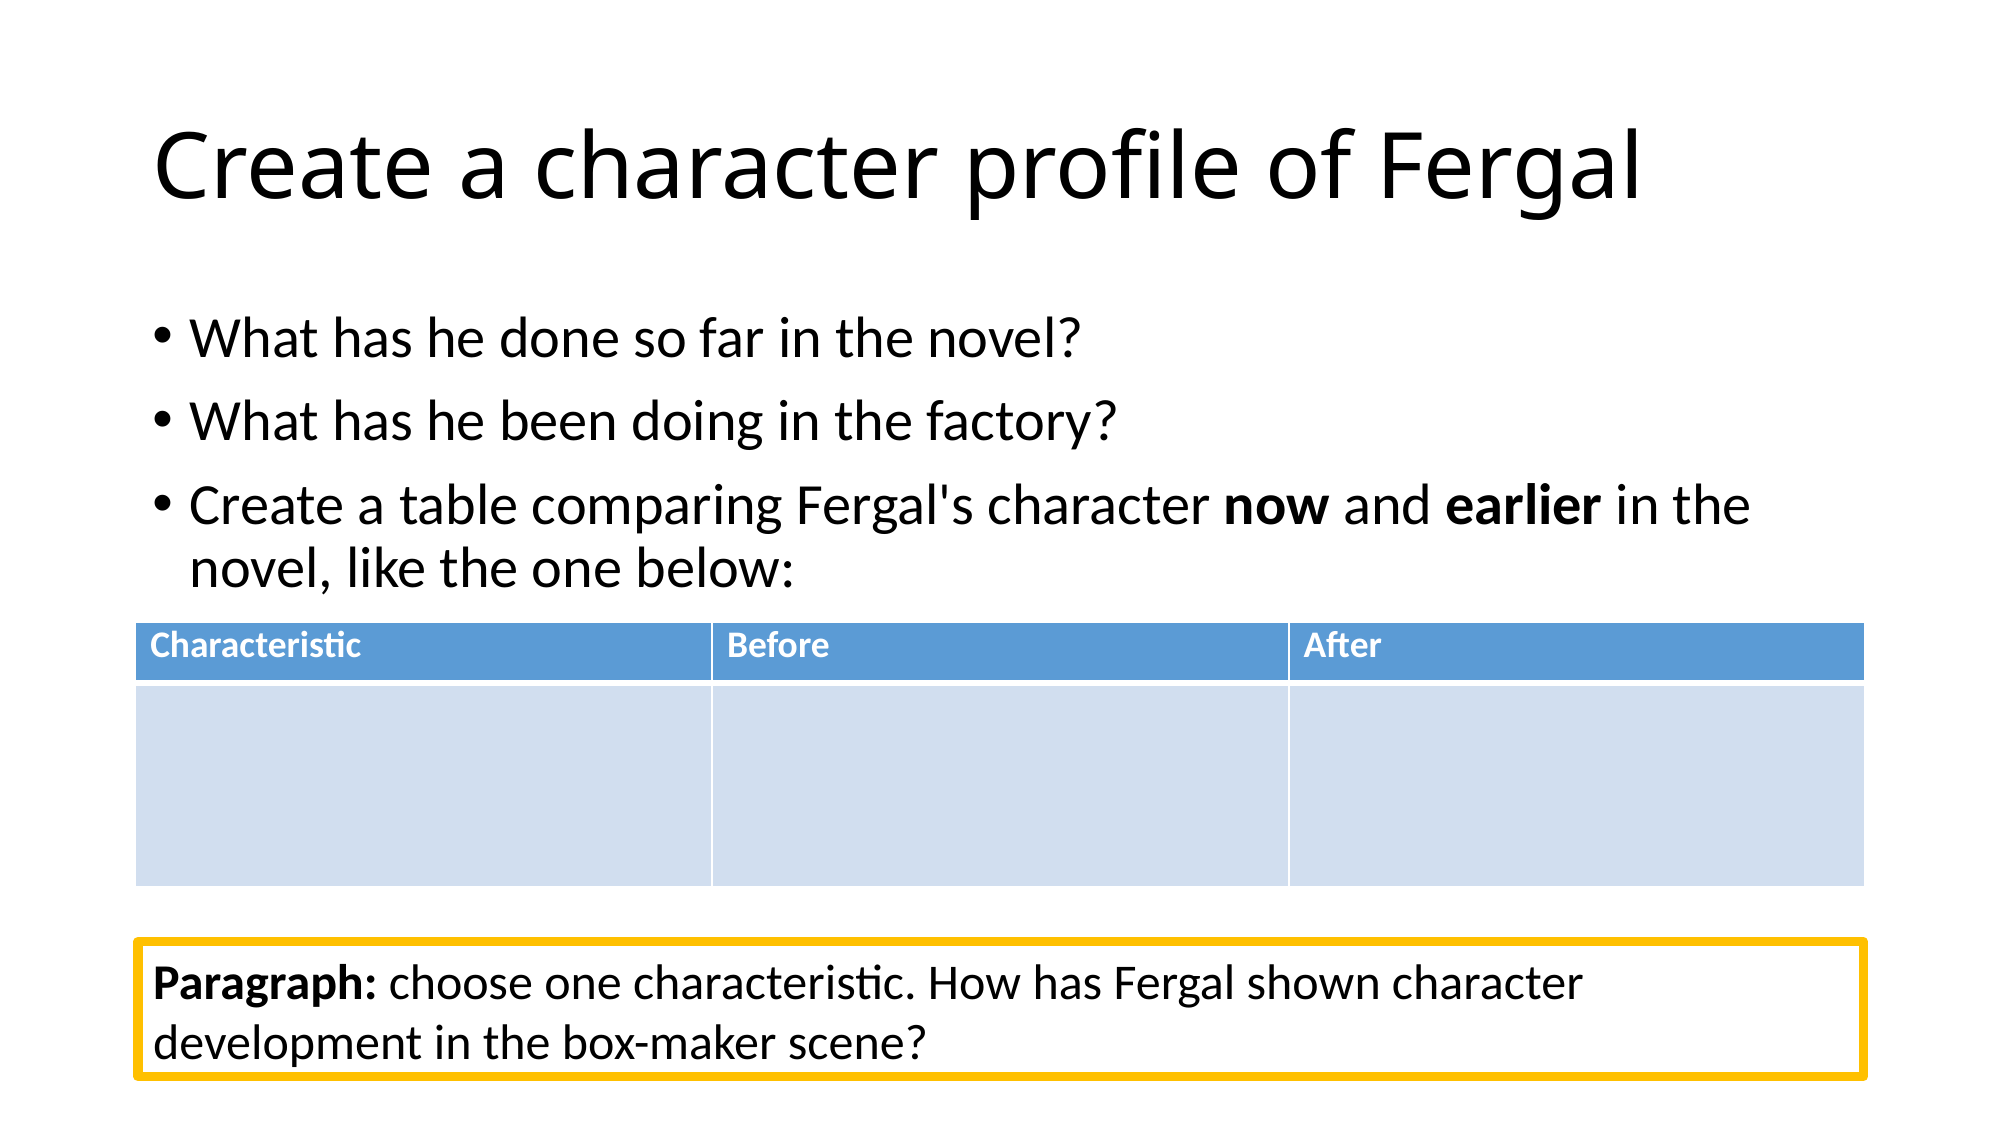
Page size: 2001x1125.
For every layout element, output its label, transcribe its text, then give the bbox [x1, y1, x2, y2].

text_box Paragraph: choose one characteristic. How has Fergal shown character development in the box-maker scene? [138, 941, 1864, 1077]
title Create a character profile of Fergal [137, 59, 1863, 278]
table_header Characteristic [136, 623, 711, 680]
table_cell [713, 686, 1288, 886]
list What has he done so far in the novel? What has he been doing in the factory? Create a table comparing Fergal's character now and earlier in the novel, like the one below: [137, 299, 1863, 621]
table_header After [1290, 623, 1864, 680]
list What has he done so far in the novel? What has he been doing in the factory? Create a table comparing Fergal's character now and earlier in the novel, like the one below: [137, 887, 1863, 1014]
table_cell [136, 686, 711, 886]
table_header Before [713, 623, 1288, 680]
table_cell [1290, 686, 1864, 886]
